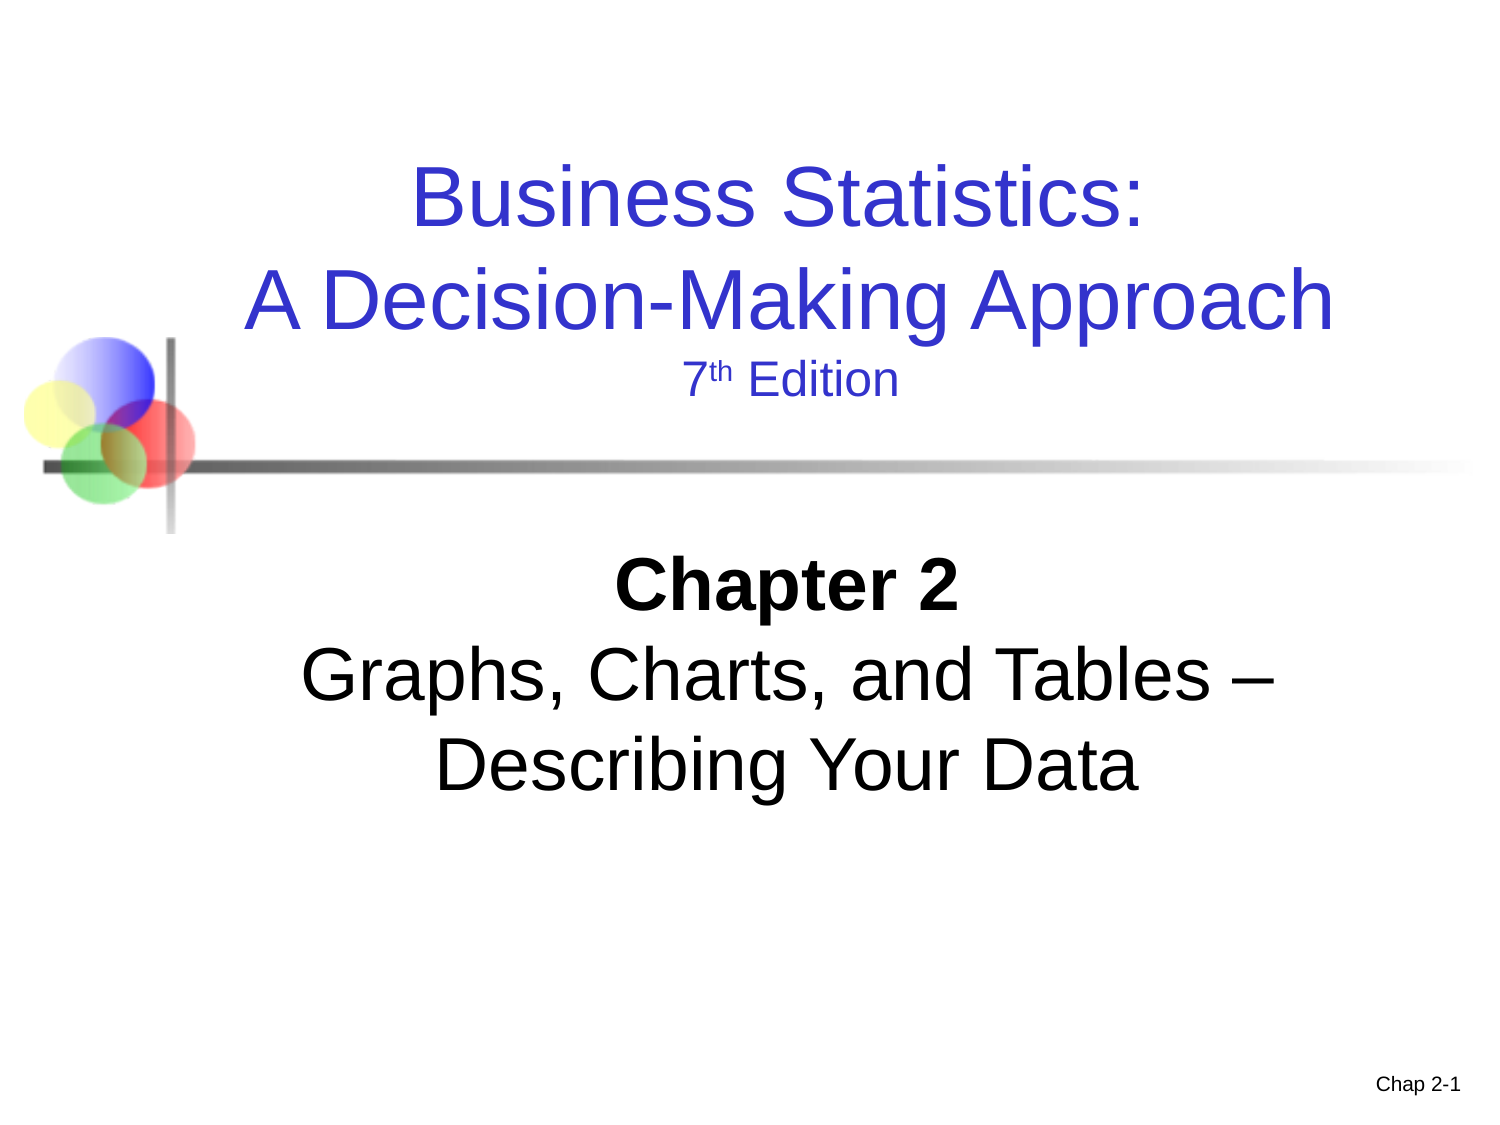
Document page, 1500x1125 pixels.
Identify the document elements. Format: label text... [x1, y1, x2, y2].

slide_number Chap 2-1 [1124, 1049, 1476, 1103]
text_box Business Statistics: A Decision-Making Approach 7th Edition [162, 87, 1419, 414]
picture [24, 337, 1475, 534]
title Chapter 2 Graphs, Charts, and Tables – Describing Your Data [149, 524, 1426, 813]
